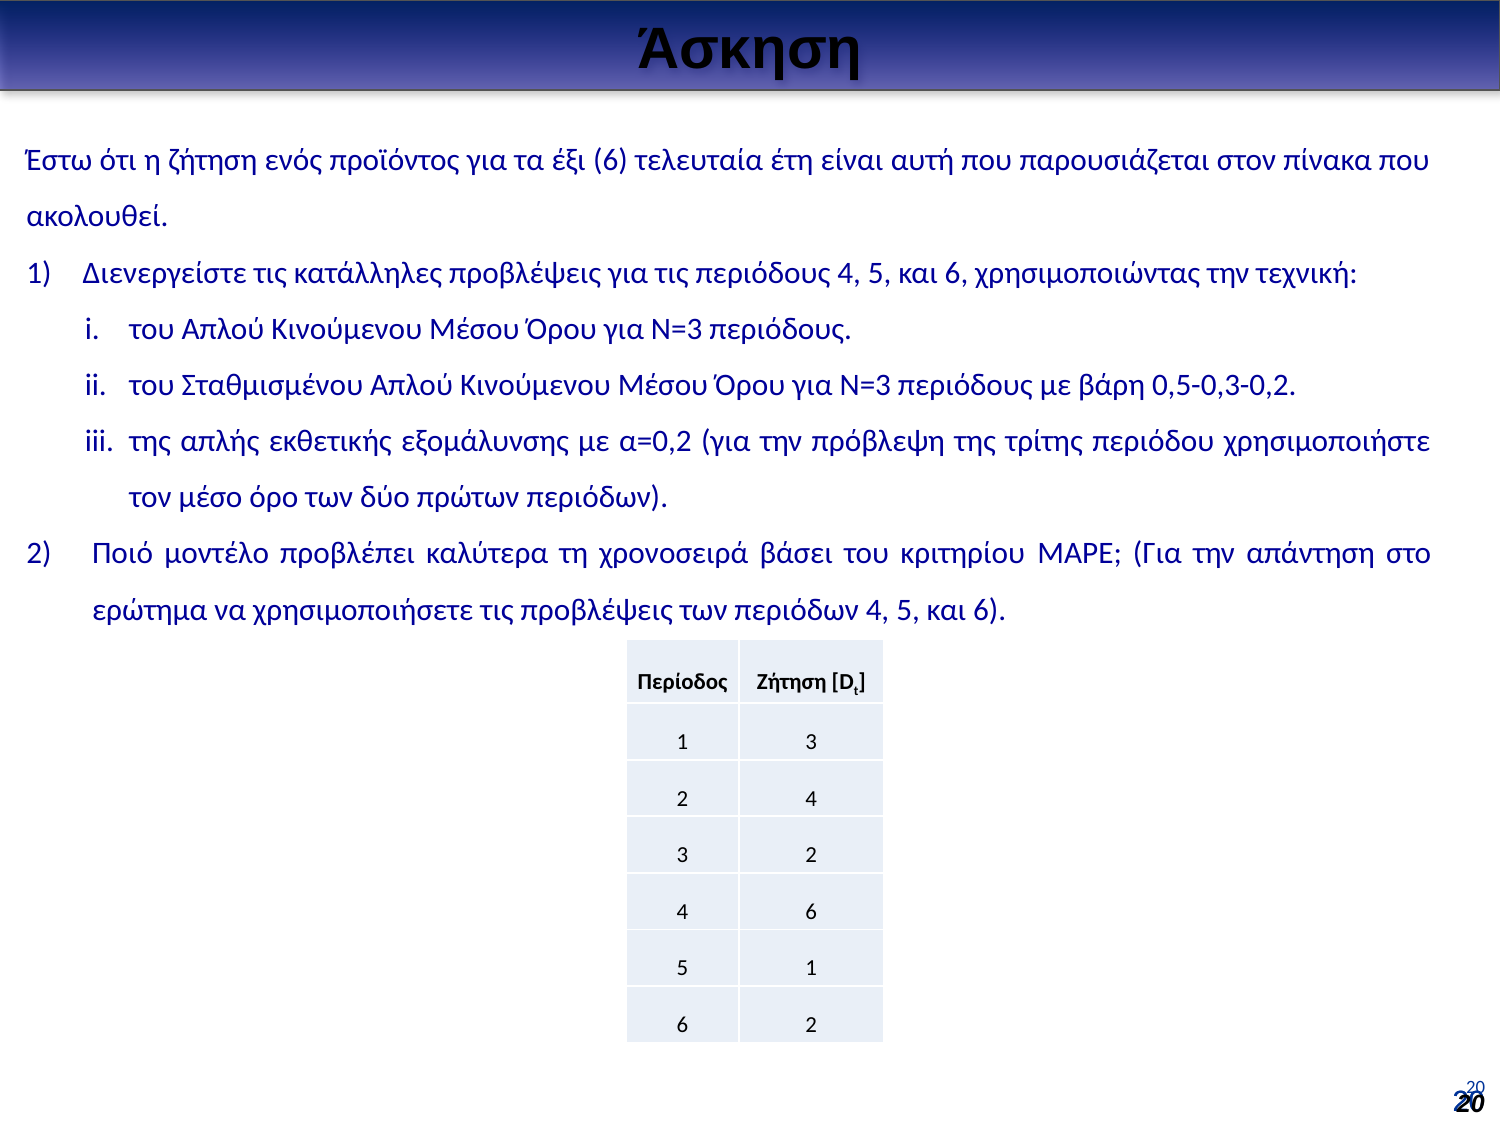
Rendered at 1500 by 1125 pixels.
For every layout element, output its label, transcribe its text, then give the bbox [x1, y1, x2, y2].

table_header Ζήτηση [Dt] [740, 640, 883, 702]
table_cell 5 [627, 930, 738, 985]
table_cell 6 [627, 987, 738, 1042]
table_cell 4 [627, 874, 738, 929]
text_box Έστω ότι η ζήτηση ενός προϊόντος για τα έξι (6) τελευταία έτη είναι αυτή που παρουσιάζεται στον πίνακα που ακολουθεί. Διενεργείστε τις κατάλληλες προβλέψεις για τις περιόδους 4, 5, και 6, χρησιμοποιώντας την τεχνική: του Απλού Κινούμενου Μέσου Όρου για Ν=3 περιόδους. του Σταθμισμένου Απλού Κινούμενου Μέσου Όρου για Ν=3 περιόδους με βάρη 0,5-0,3-0,2. της απλής εκθετικής εξομάλυνσης με α=0,2 (για την πρόβλεψη της τρίτης περιόδου χρησιμοποιήστε τον μέσο όρο των δύο πρώτων περιόδων). Ποιό μοντέλο προβλέπει καλύτερα τη χρονοσειρά βάσει του κριτηρίου MAPE; (Για την απάντηση στο ερώτημα να χρησιμοποιήσετε τις προβλέψεις των περιόδων 4, 5, και 6). [11, 113, 1447, 634]
table_cell 3 [627, 817, 738, 872]
table_cell 3 [740, 704, 883, 759]
text_box Άσκηση [0, 0, 1500, 90]
table_cell 2 [627, 761, 738, 815]
table_cell 2 [740, 817, 883, 872]
table_cell 1 [627, 704, 738, 759]
text_box 20 [1424, 1079, 1500, 1125]
table_cell 6 [740, 874, 883, 929]
table_cell 4 [740, 761, 883, 815]
table_cell 1 [740, 930, 883, 985]
table_cell 2 [740, 987, 883, 1042]
table_header Περίοδος [627, 640, 738, 702]
text_box 20 [1149, 1046, 1500, 1125]
